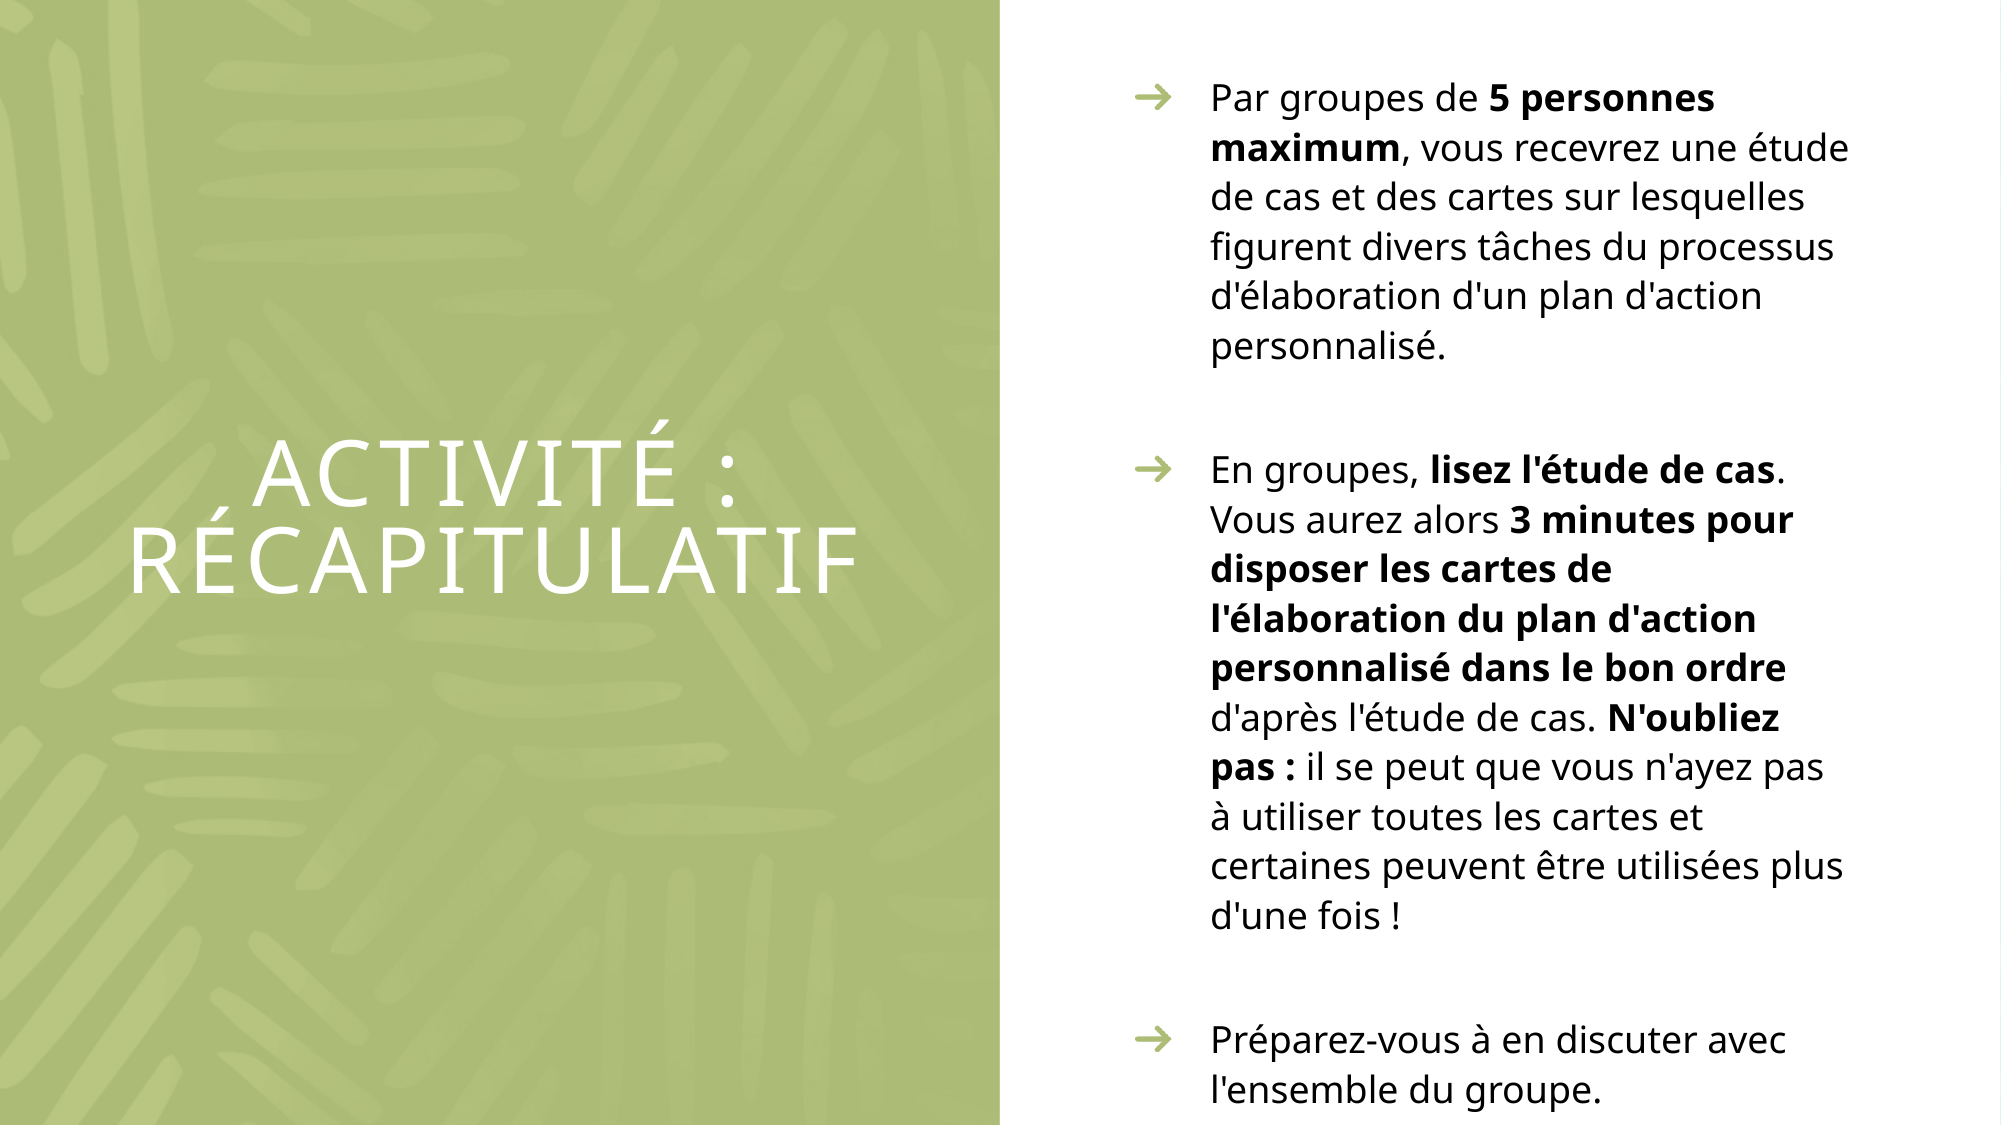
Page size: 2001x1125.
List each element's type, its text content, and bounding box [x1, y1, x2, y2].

title Activité : Récapitulatif [108, 396, 892, 651]
list Par groupes de 5 personnes maximum, vous recevrez une étude de cas et des cartes sur lesquelles figurent divers tâches du processus d'élaboration d'un plan d'action personnalisé. En groupes, lisez l'étude de cas. Vous aurez alors 3 minutes pour disposer les cartes de l'élaboration du plan d'action personnalisé dans le bon ordre d'après l'étude de cas. N'oubliez pas : il se peut que vous n'ayez pas à utiliser toutes les cartes et certaines peuvent être utilisées plus d'une fois ! Préparez-vous à en discuter avec l'ensemble du groupe. [1127, 237, 1863, 1068]
picture [0, 0, 2001, 1125]
